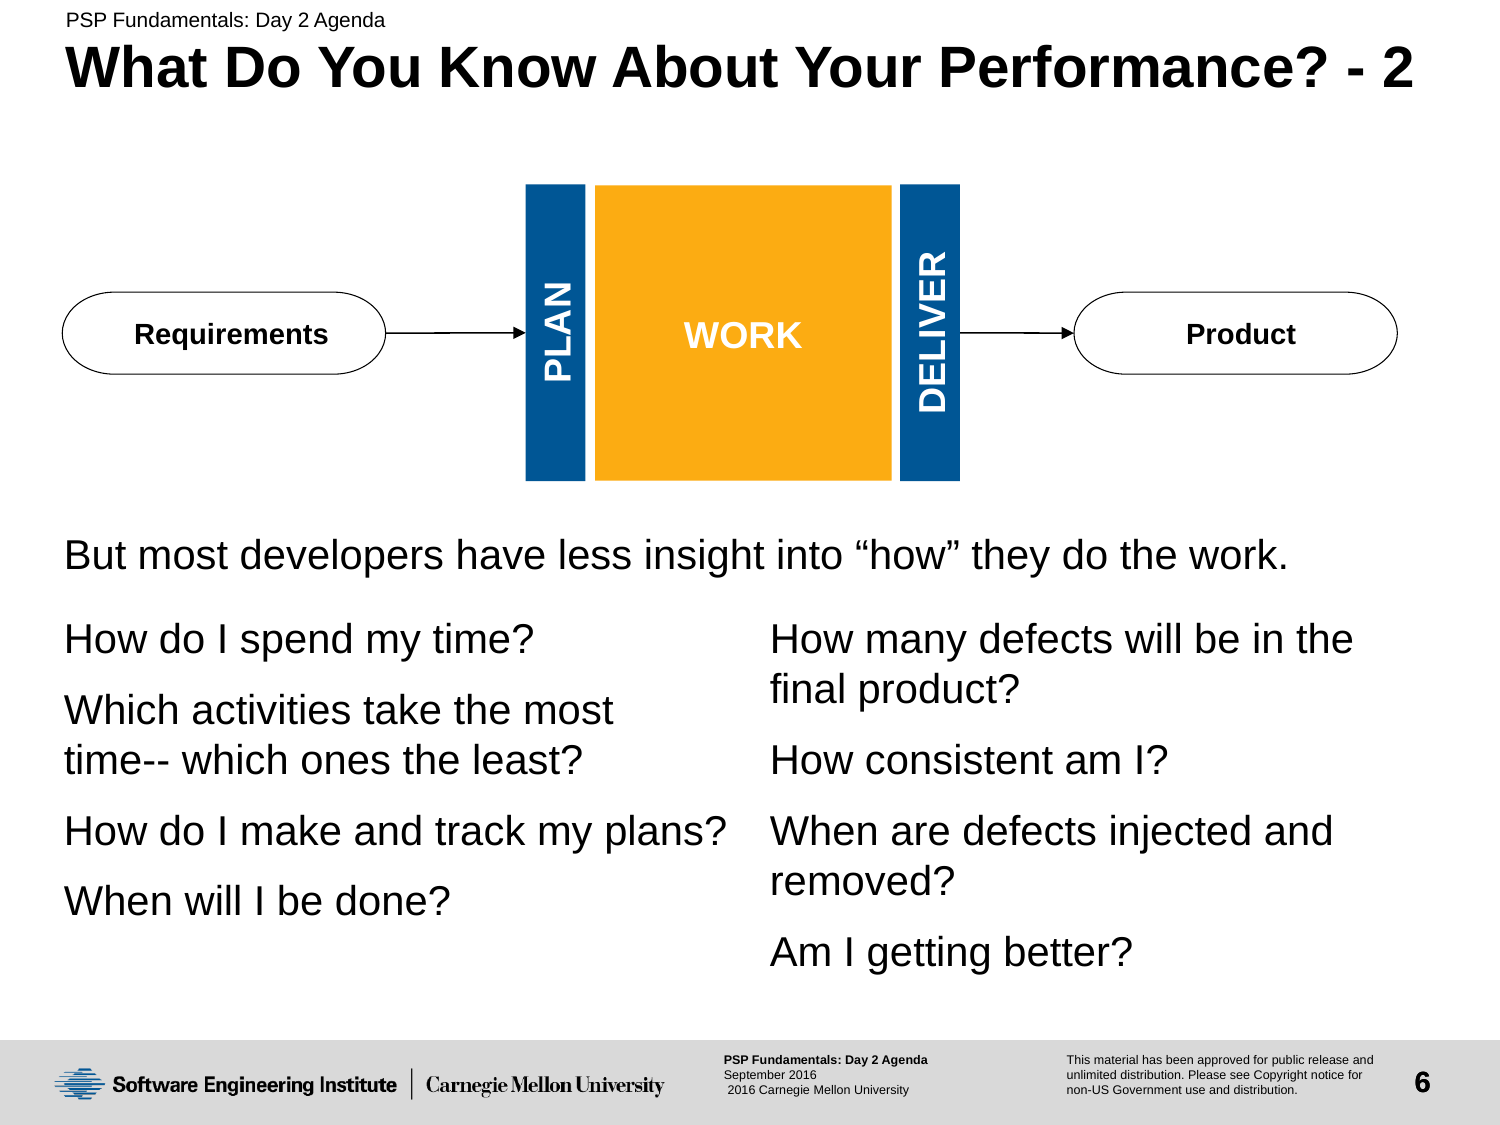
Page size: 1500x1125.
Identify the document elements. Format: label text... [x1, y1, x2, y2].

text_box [1073, 292, 1398, 375]
title What Do You Know About Your Performance? - 2 [65, 37, 1430, 167]
picture [46, 1061, 673, 1104]
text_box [389, 327, 487, 332]
text_box But most developers have less insight into “how” they do the work. [63, 527, 1430, 578]
list How many defects will be in the final product? How consistent am I? When are defects injected and removed? Am I getting better? [769, 611, 1437, 1006]
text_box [525, 184, 961, 482]
list How do I spend my time? Which activities take the most time-- which ones the least? How do I make and track my plans? When will I be done? [63, 611, 731, 1006]
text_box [62, 292, 386, 375]
